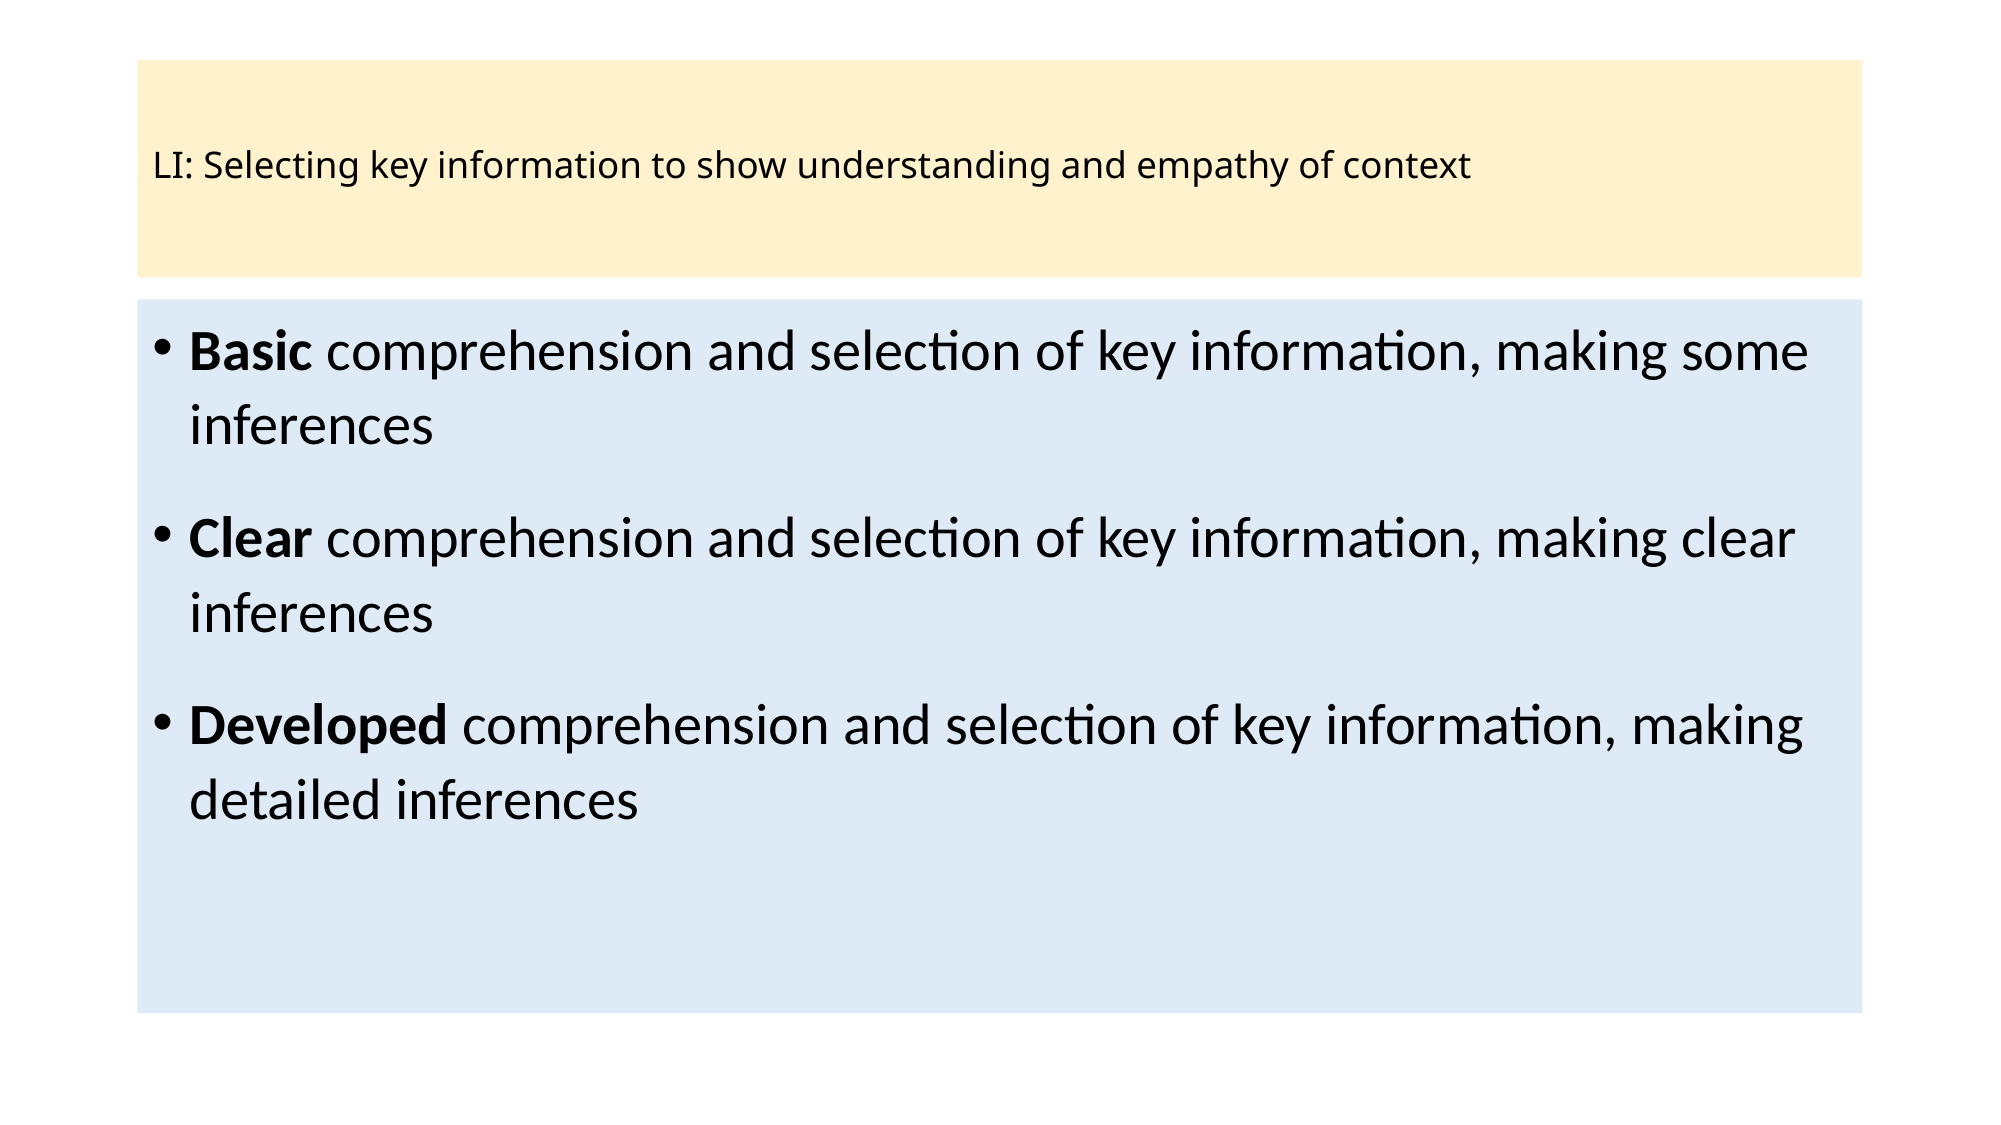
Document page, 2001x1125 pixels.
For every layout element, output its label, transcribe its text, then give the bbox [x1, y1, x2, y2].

title LI: Selecting key information to show understanding and empathy of context [137, 59, 1863, 278]
list Basic comprehension and selection of key information, making some inferences Clear comprehension and selection of key information, making clear inferences Developed comprehension and selection of key information, making detailed inferences [137, 299, 1863, 1014]
